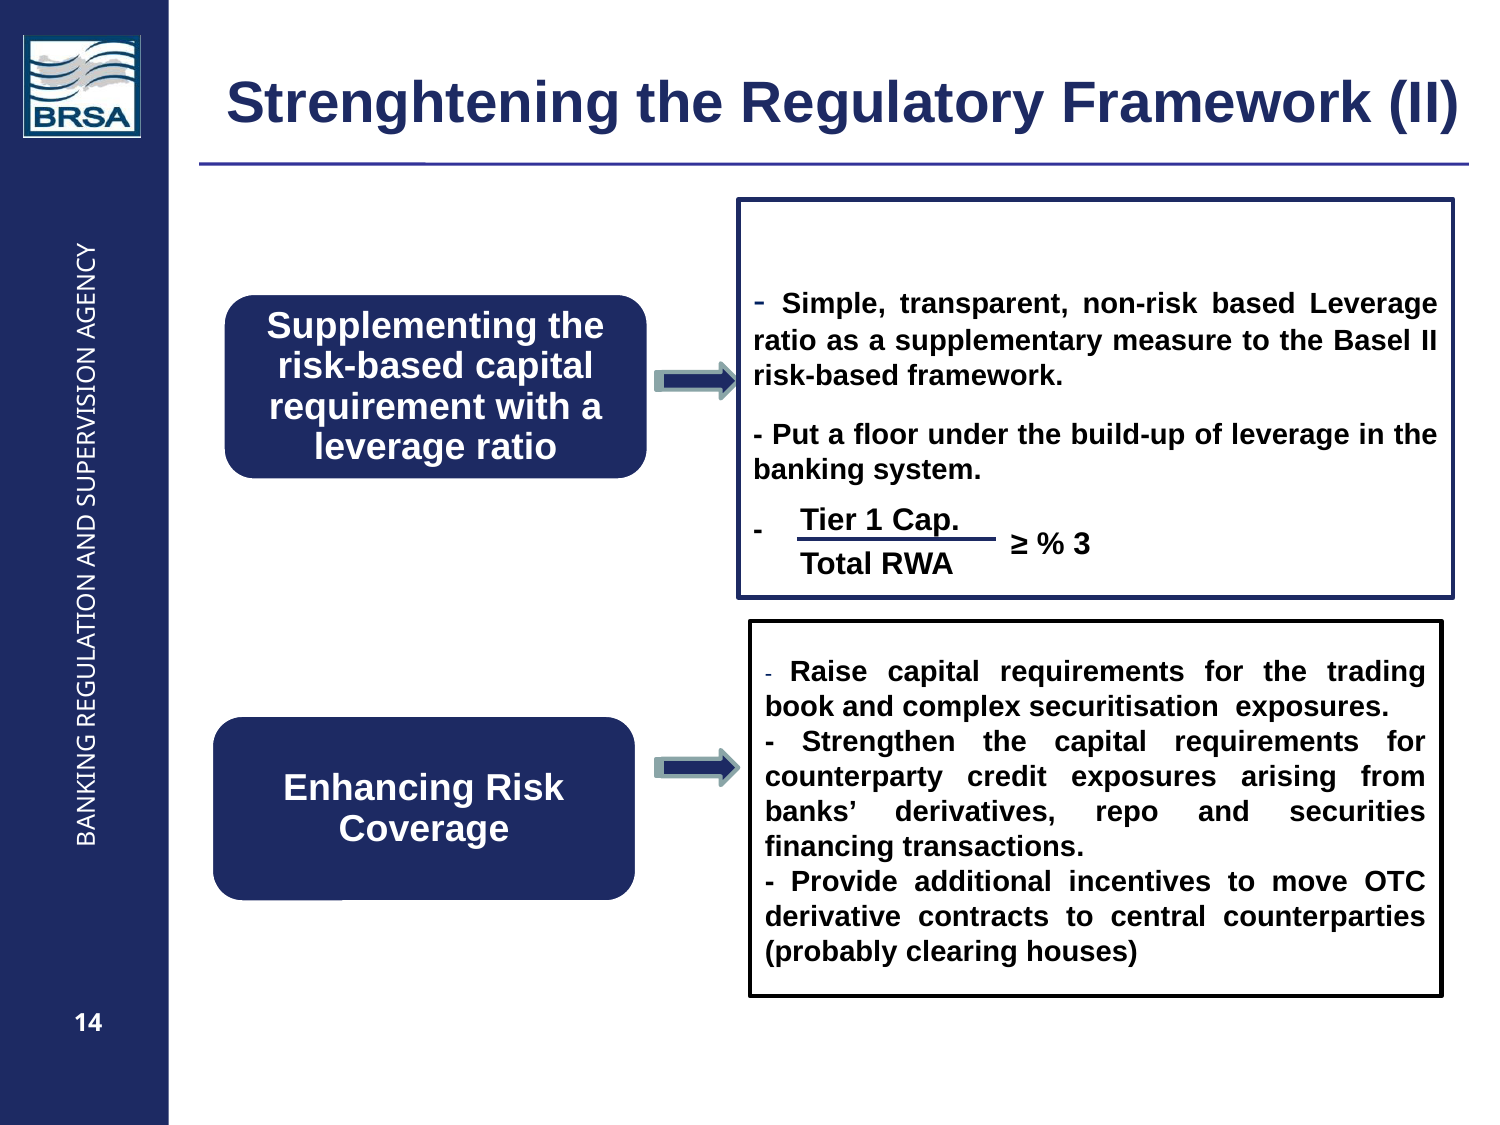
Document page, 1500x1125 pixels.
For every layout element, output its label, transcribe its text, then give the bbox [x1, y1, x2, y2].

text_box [222, 292, 649, 481]
list [210, 175, 1466, 994]
text_box - Simple, transparent, non-risk based Leverage ratio as a supplementary measure to the Basel II risk-based framework. - Put a floor under the build-up of leverage in the banking system. - [736, 197, 1455, 600]
text_box ≥ % 3 [996, 515, 1172, 568]
title Strenghtening the Regulatory Framework (II) [210, 34, 1500, 163]
text_box [654, 748, 741, 788]
text_box Tier 1 Cap. Total RWA [785, 492, 1266, 589]
text_box [654, 361, 736, 401]
text_box - Raise capital requirements for the trading book and complex securitisation exposures. - Strengthen the capital requirements for counterparty credit exposures arising from banks’ derivatives, repo and securities financing transactions. - Provide additional incentives to move OTC derivative contracts to central counterparties (probably clearing houses) [748, 619, 1443, 998]
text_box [210, 714, 638, 903]
picture [23, 35, 141, 138]
